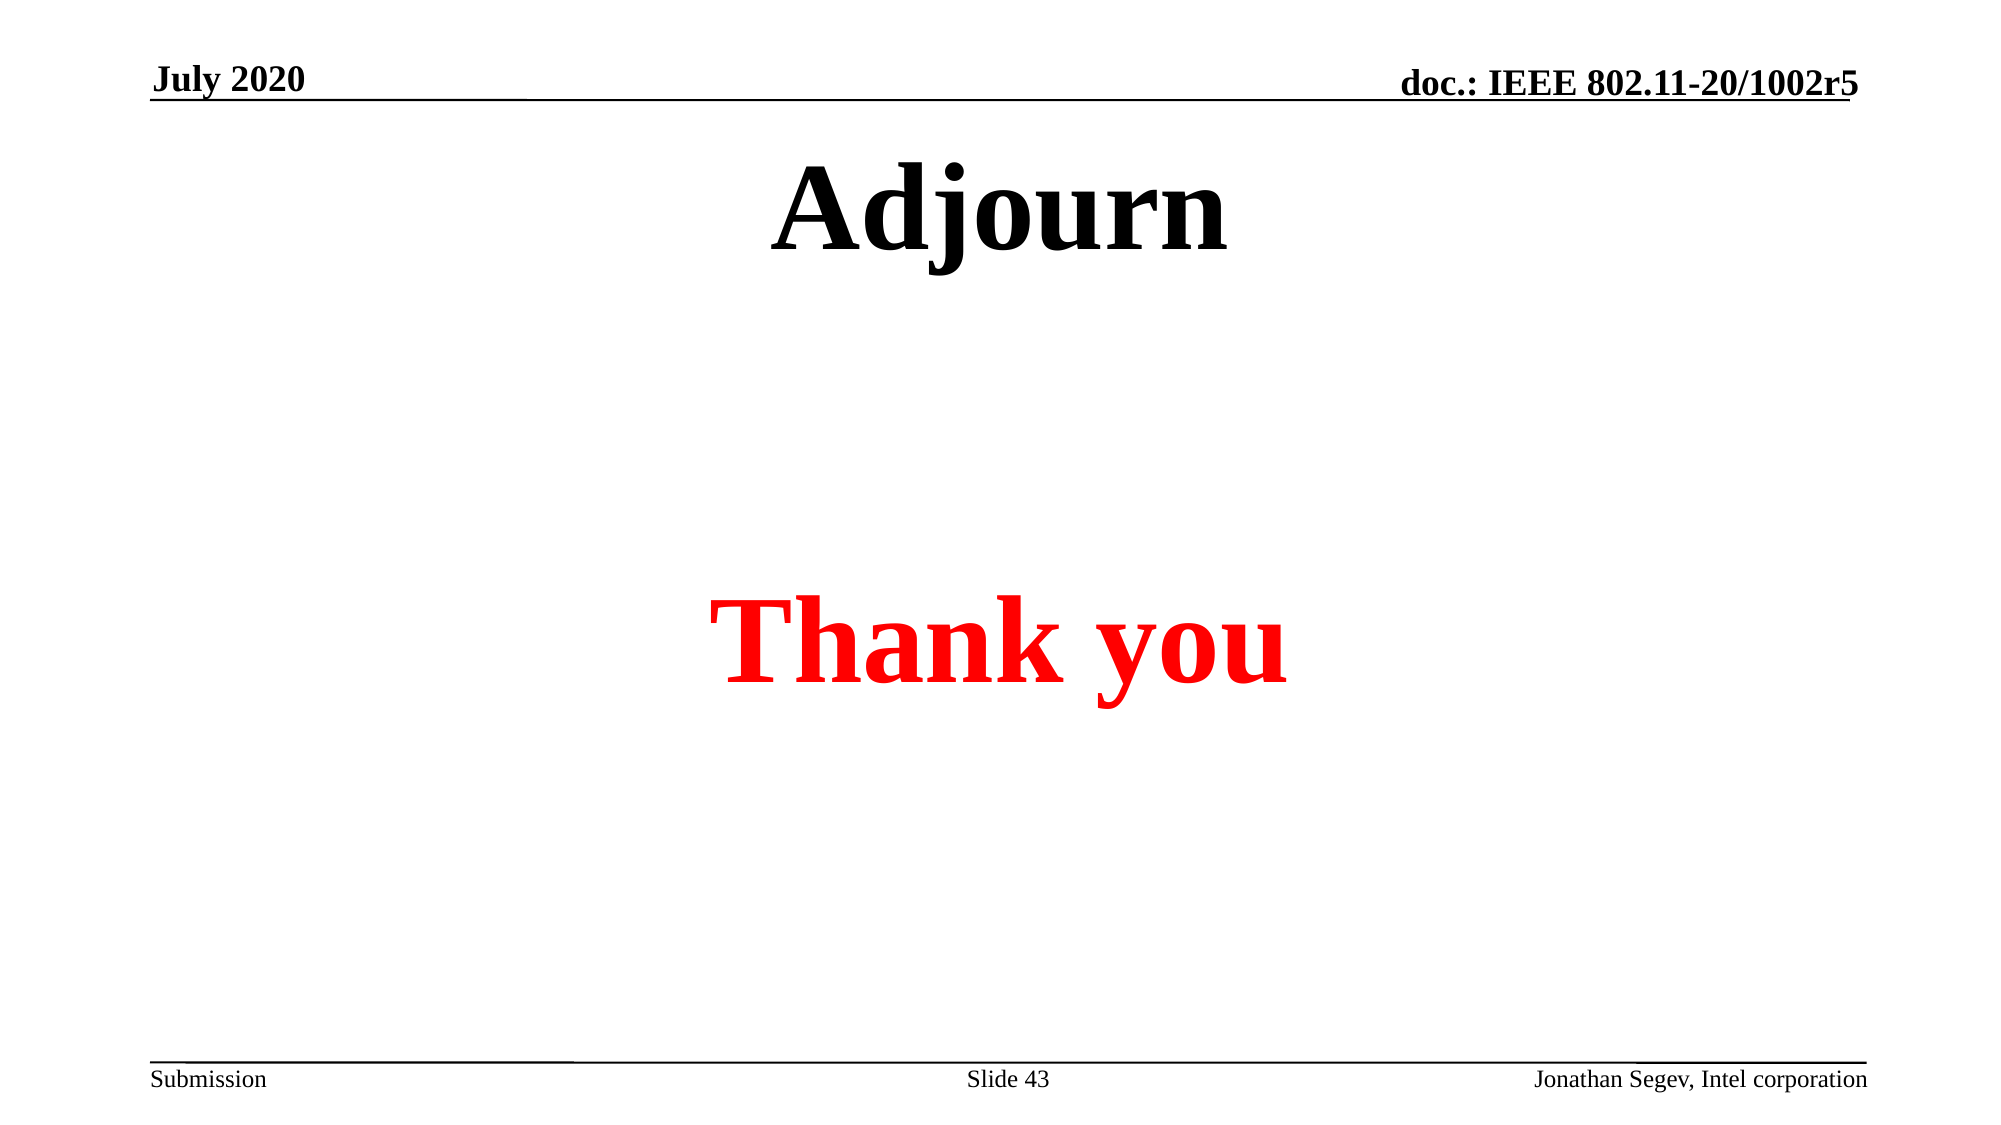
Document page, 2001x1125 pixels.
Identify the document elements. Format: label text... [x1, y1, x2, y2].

slide_number Slide 43 [950, 1061, 1067, 1123]
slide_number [152, 54, 563, 100]
footer Jonathan Segev, Intel corporation [1171, 1061, 1869, 1093]
title Adjourn [149, 112, 1850, 288]
list Thank you [149, 324, 1850, 1000]
